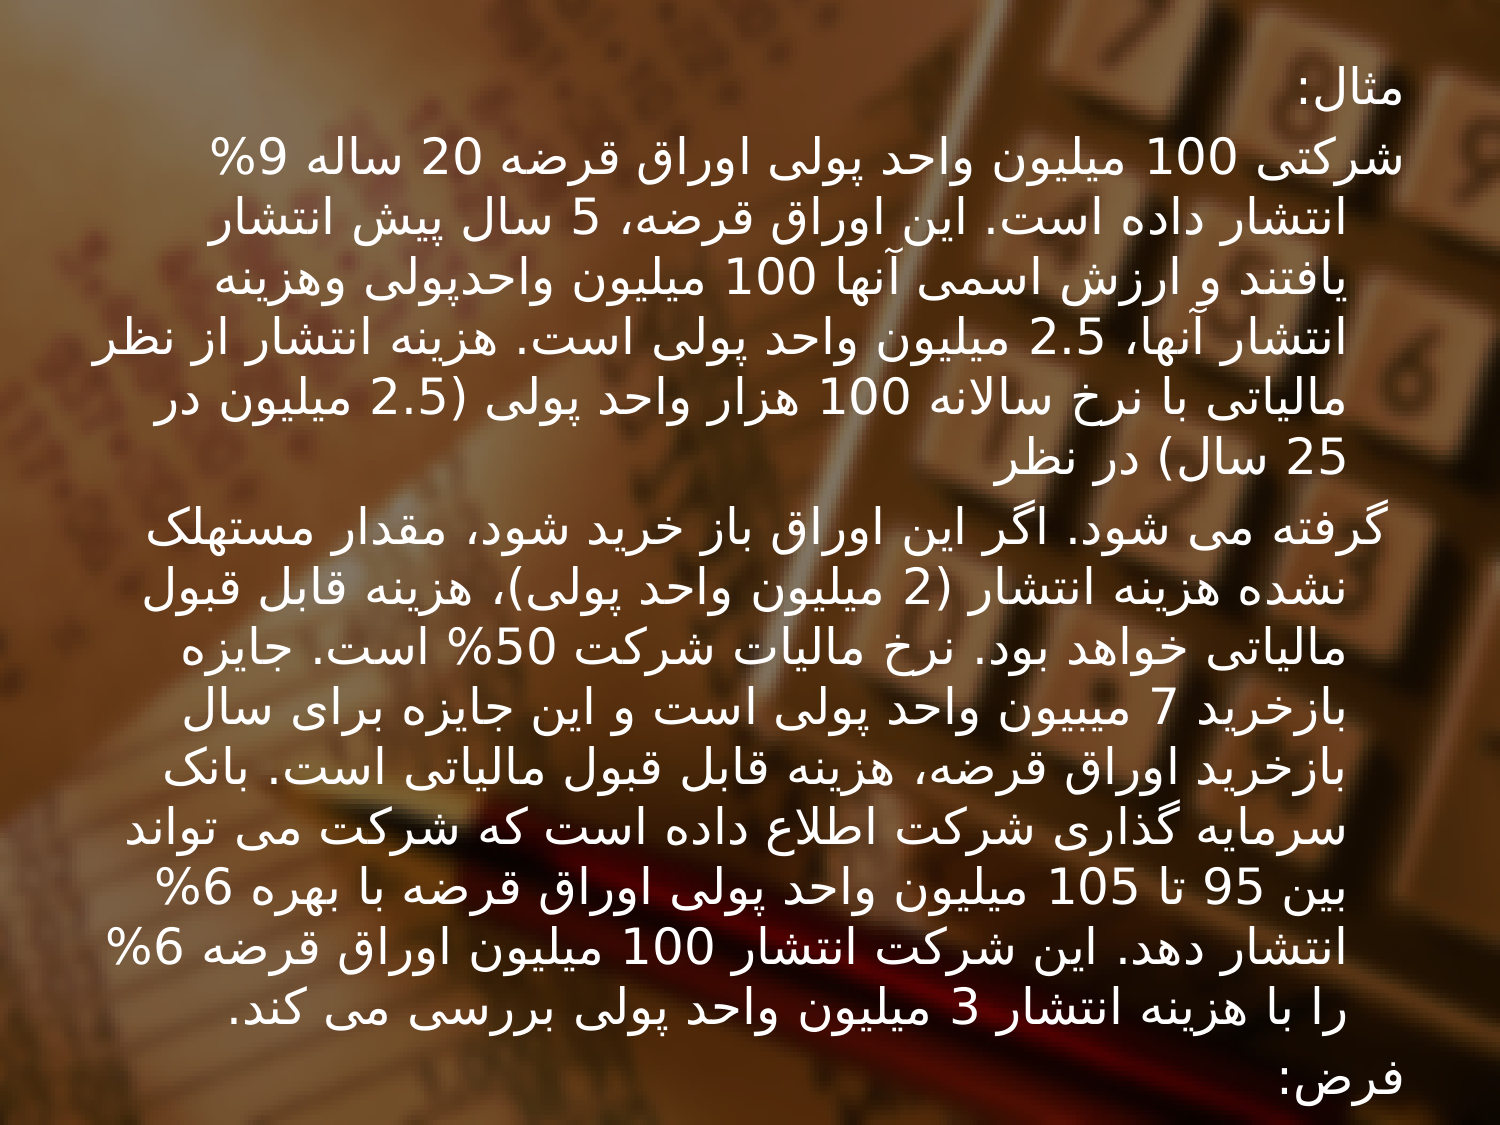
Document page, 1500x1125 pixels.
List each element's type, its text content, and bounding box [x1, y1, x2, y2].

list مثال: شرکتی 100 میلیون واحد پولی اوراق قرضه 20 ساله 9% انتشار داده است. این اوراق قرضه، 5 سال پیش انتشار یافتند و ارزش اسمی آنها 100 میلیون واحدپولی وهزینه انتشار آنها، 2.5 میلیون واحد پولی است. هزینه انتشار از نظر مالیاتی با نرخ سالانه 100 هزار واحد پولی (2.5 میلیون در 25 سال) در نظر گرفته می شود. اگر این اوراق باز خرید شود، مقدار مستهلک نشده هزینه انتشار (2 میلیون واحد پولی)، هزینه قابل قبول مالیاتی خواهد بود. نرخ مالیات شرکت 50% است. جایزه بازخرید 7 میبیون واحد پولی است و این جایزه برای سال بازخرید اوراق قرضه، هزینه قابل قبول مالیاتی است. بانک سرمایه گذاری شرکت اطلاع داده است که شرکت می تواند بین 95 تا 105 میلیون واحد پولی اوراق قرضه با بهره 6% انتشار دهد. این شرکت انتشار 100 میلیون اوراق قرضه 6% را با هزینه انتشار 3 میلیون واحد پولی بررسی می کند. فرض: بهره اوراق قرضه درست بعد از بازخرید پرداخت می شود. پرداخت بهره سالانه صورت می گیرد وبنابراین پرداخت بعدی بهره سال بعد انجام می شود. [70, 46, 1421, 1090]
picture [0, 0, 1500, 1125]
